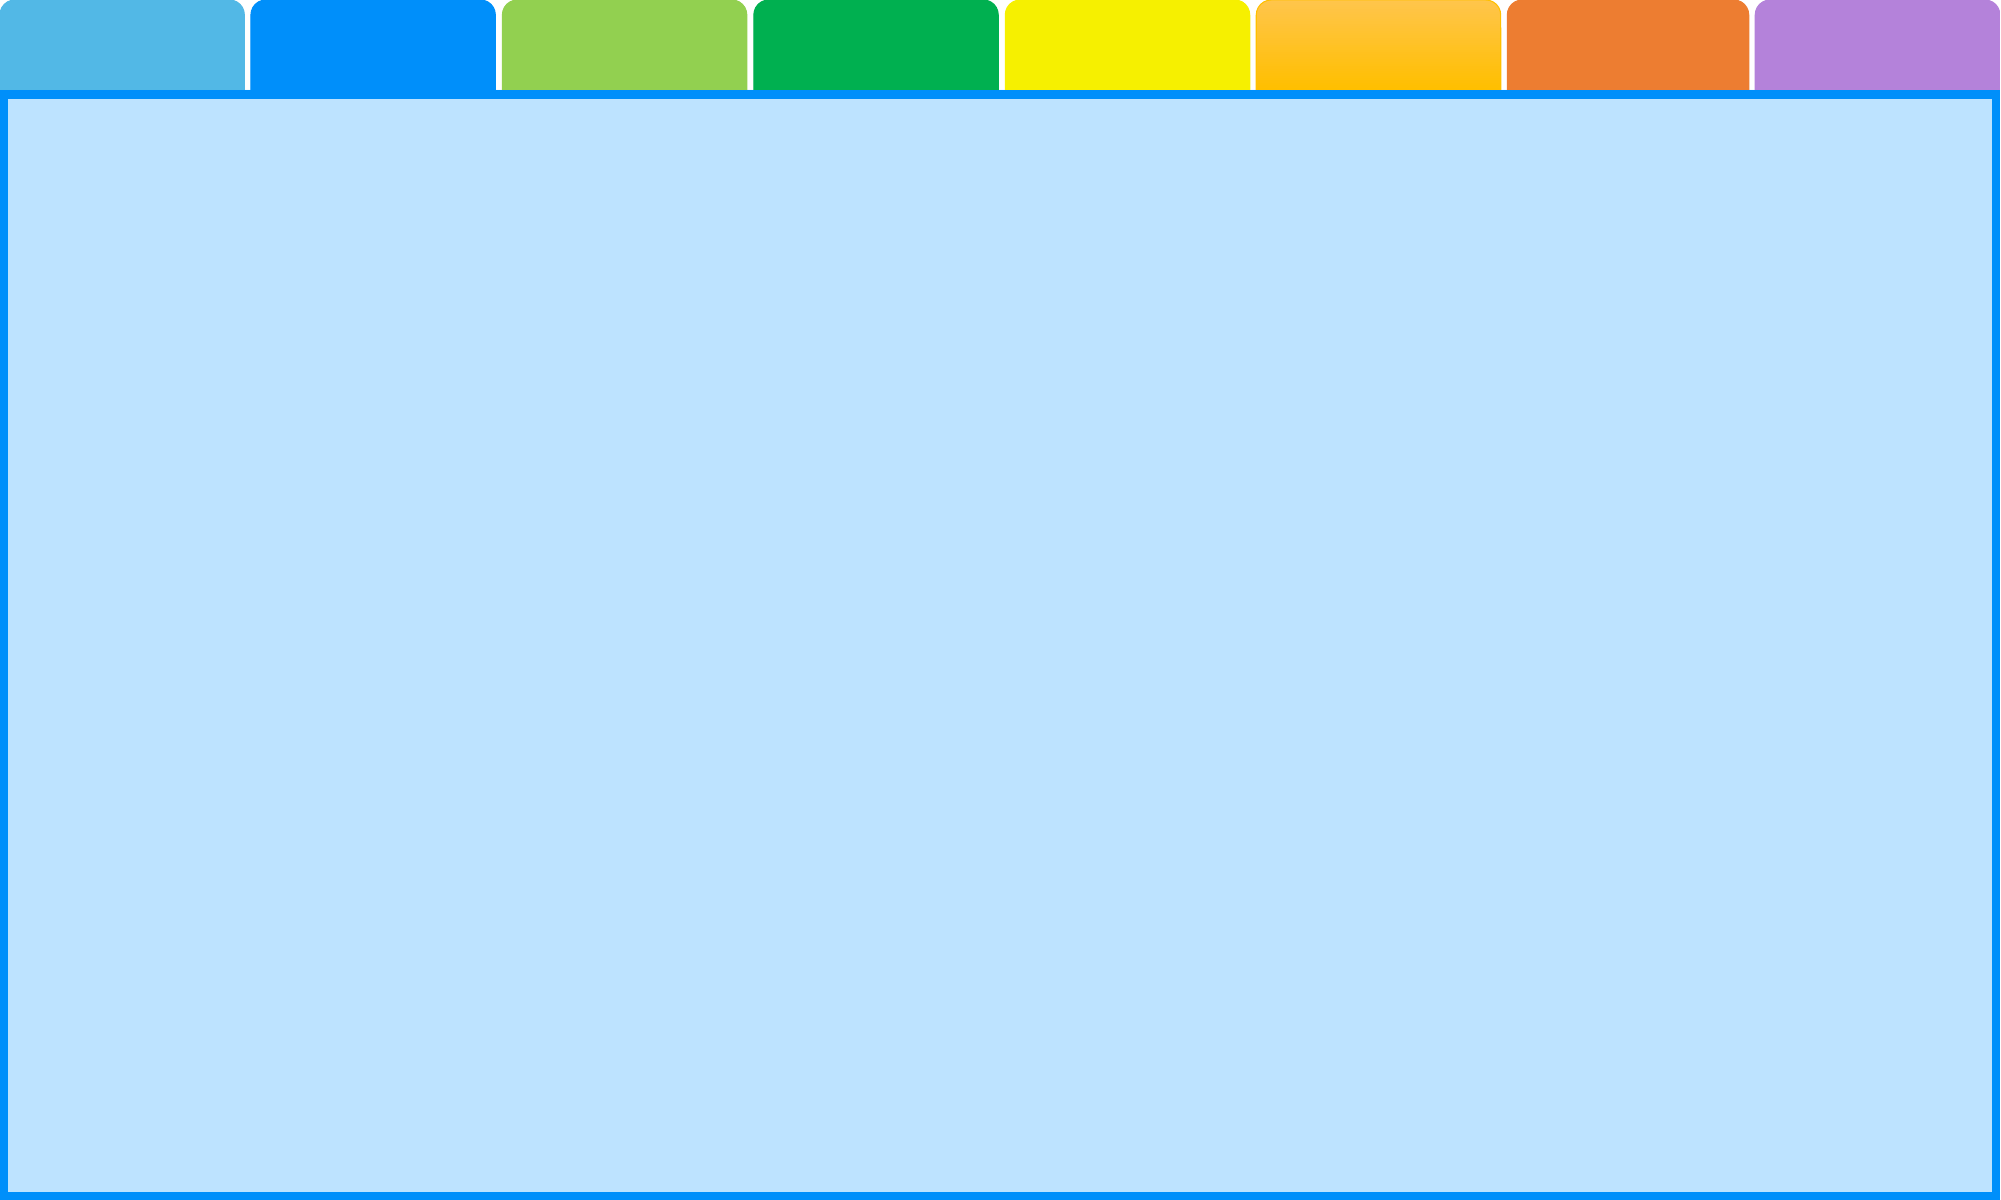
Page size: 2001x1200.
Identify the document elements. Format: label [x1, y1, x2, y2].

text_box [3, 94, 1997, 1197]
text_box [1255, 0, 1502, 91]
text_box [1754, 0, 2000, 91]
text_box [501, 0, 748, 91]
text_box [1506, 0, 1750, 91]
text_box [753, 0, 999, 91]
text_box [250, 0, 496, 91]
text_box [0, 89, 2000, 1200]
text_box [1004, 0, 1251, 91]
text_box [0, 0, 245, 91]
